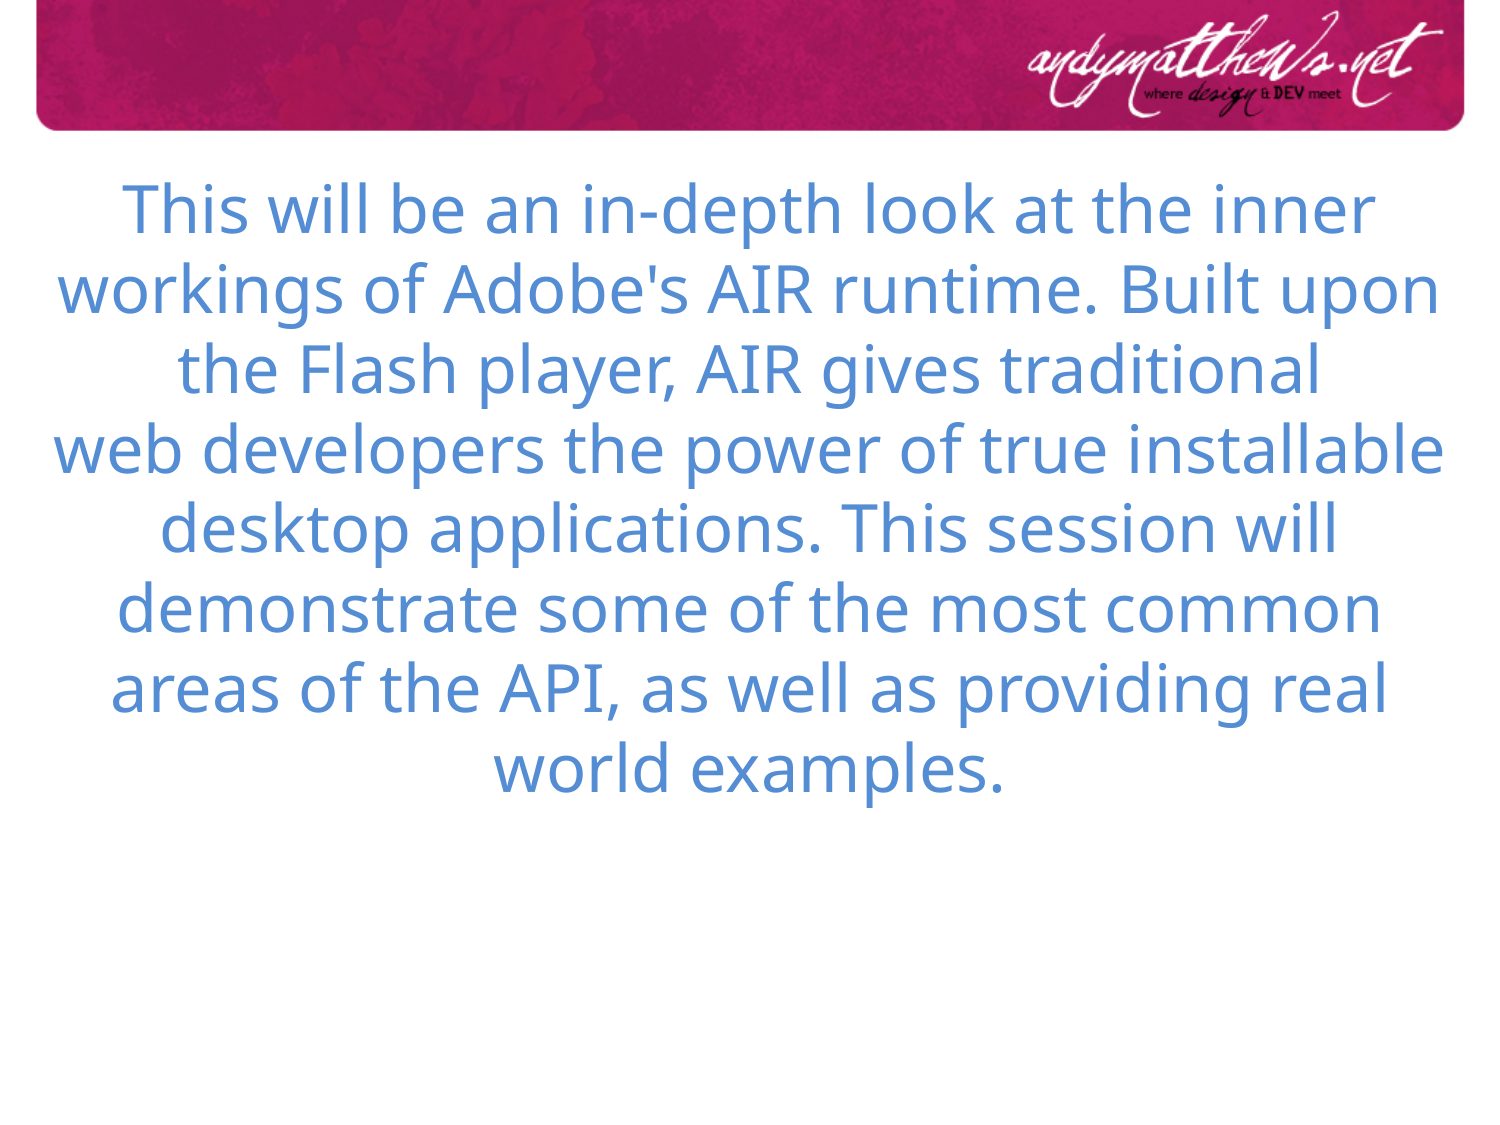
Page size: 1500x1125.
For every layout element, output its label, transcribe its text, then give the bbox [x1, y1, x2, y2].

picture [0, 0, 1500, 1125]
list This will be an in-depth look at the inner workings of Adobe's AIR runtime. Built upon the Flash player, AIR gives traditional web developers the power of true installable desktop applications. This session will demonstrate some of the most common areas of the API, as well as providing real world examples. [37, 159, 1465, 1088]
